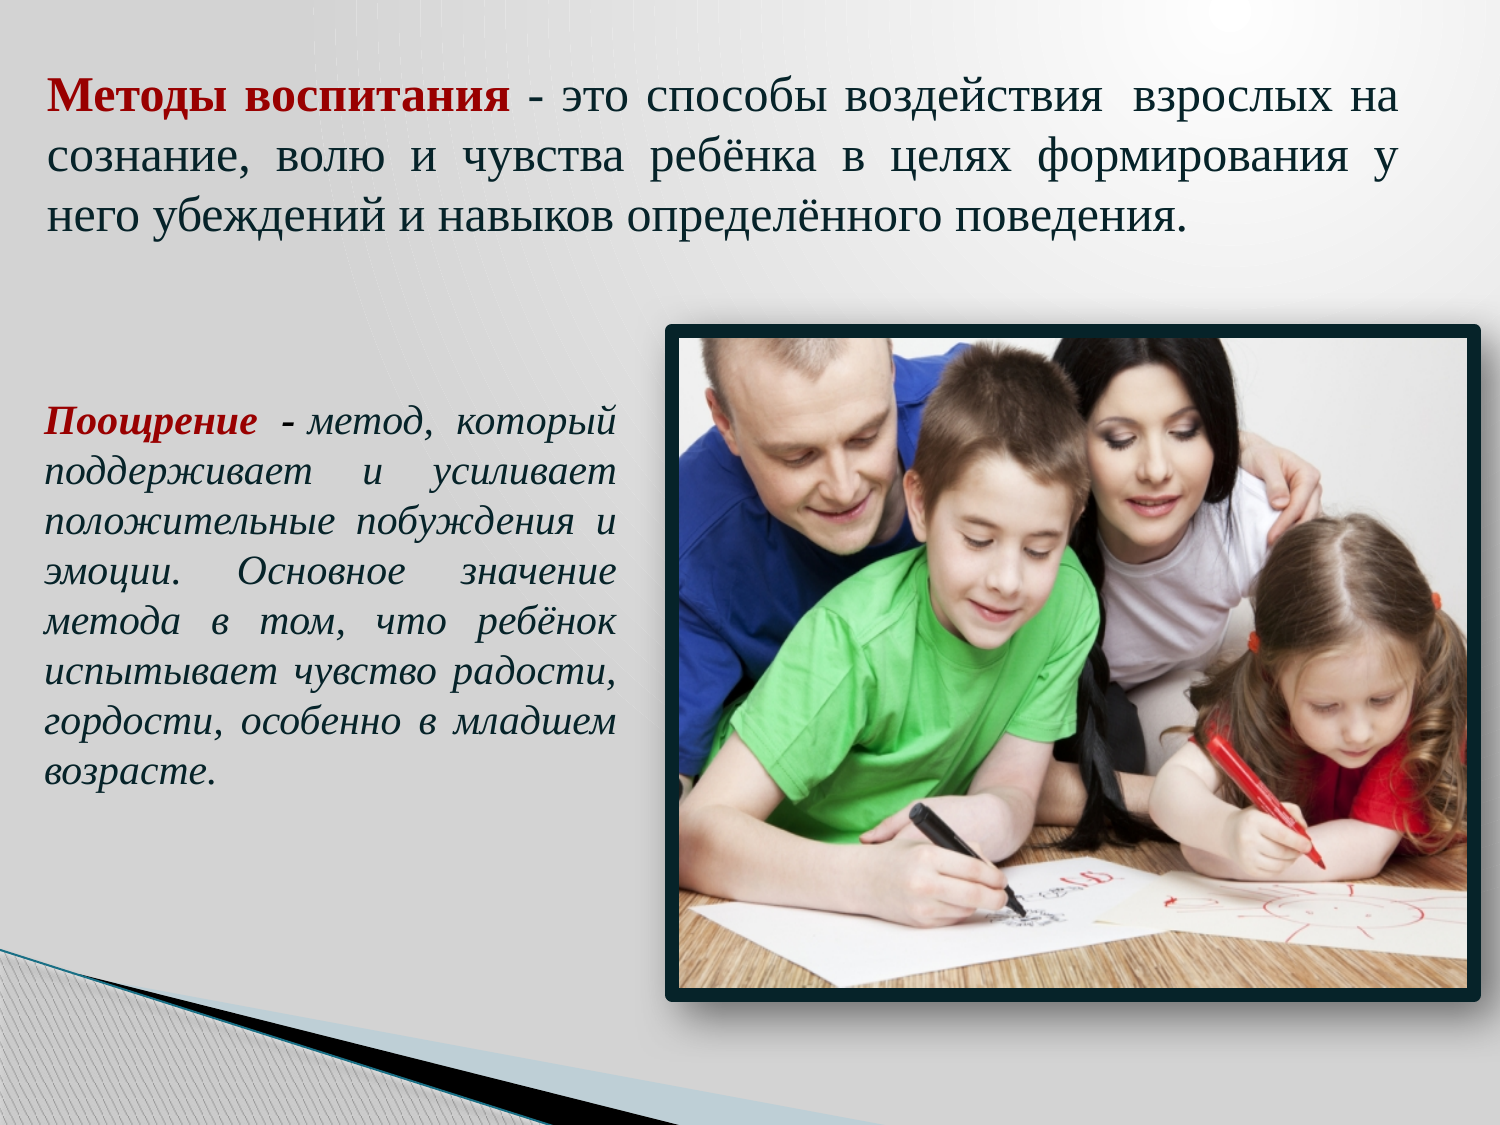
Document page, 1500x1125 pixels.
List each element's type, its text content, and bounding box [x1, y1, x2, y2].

text_box Поощрение - метод, который поддерживает и усиливает положительные побуждения и эмоции. Основное значение метода в том, что ребёнок испытывает чувство радости, гордости, особенно в младшем возрасте. [29, 385, 632, 801]
picture [678, 337, 1468, 988]
text_box Методы воспитания - это способы воздействия взрослых на сознание, волю и чувства ребёнка в целях формирования у него убеждений и навыков определённого поведения. [32, 54, 1415, 250]
